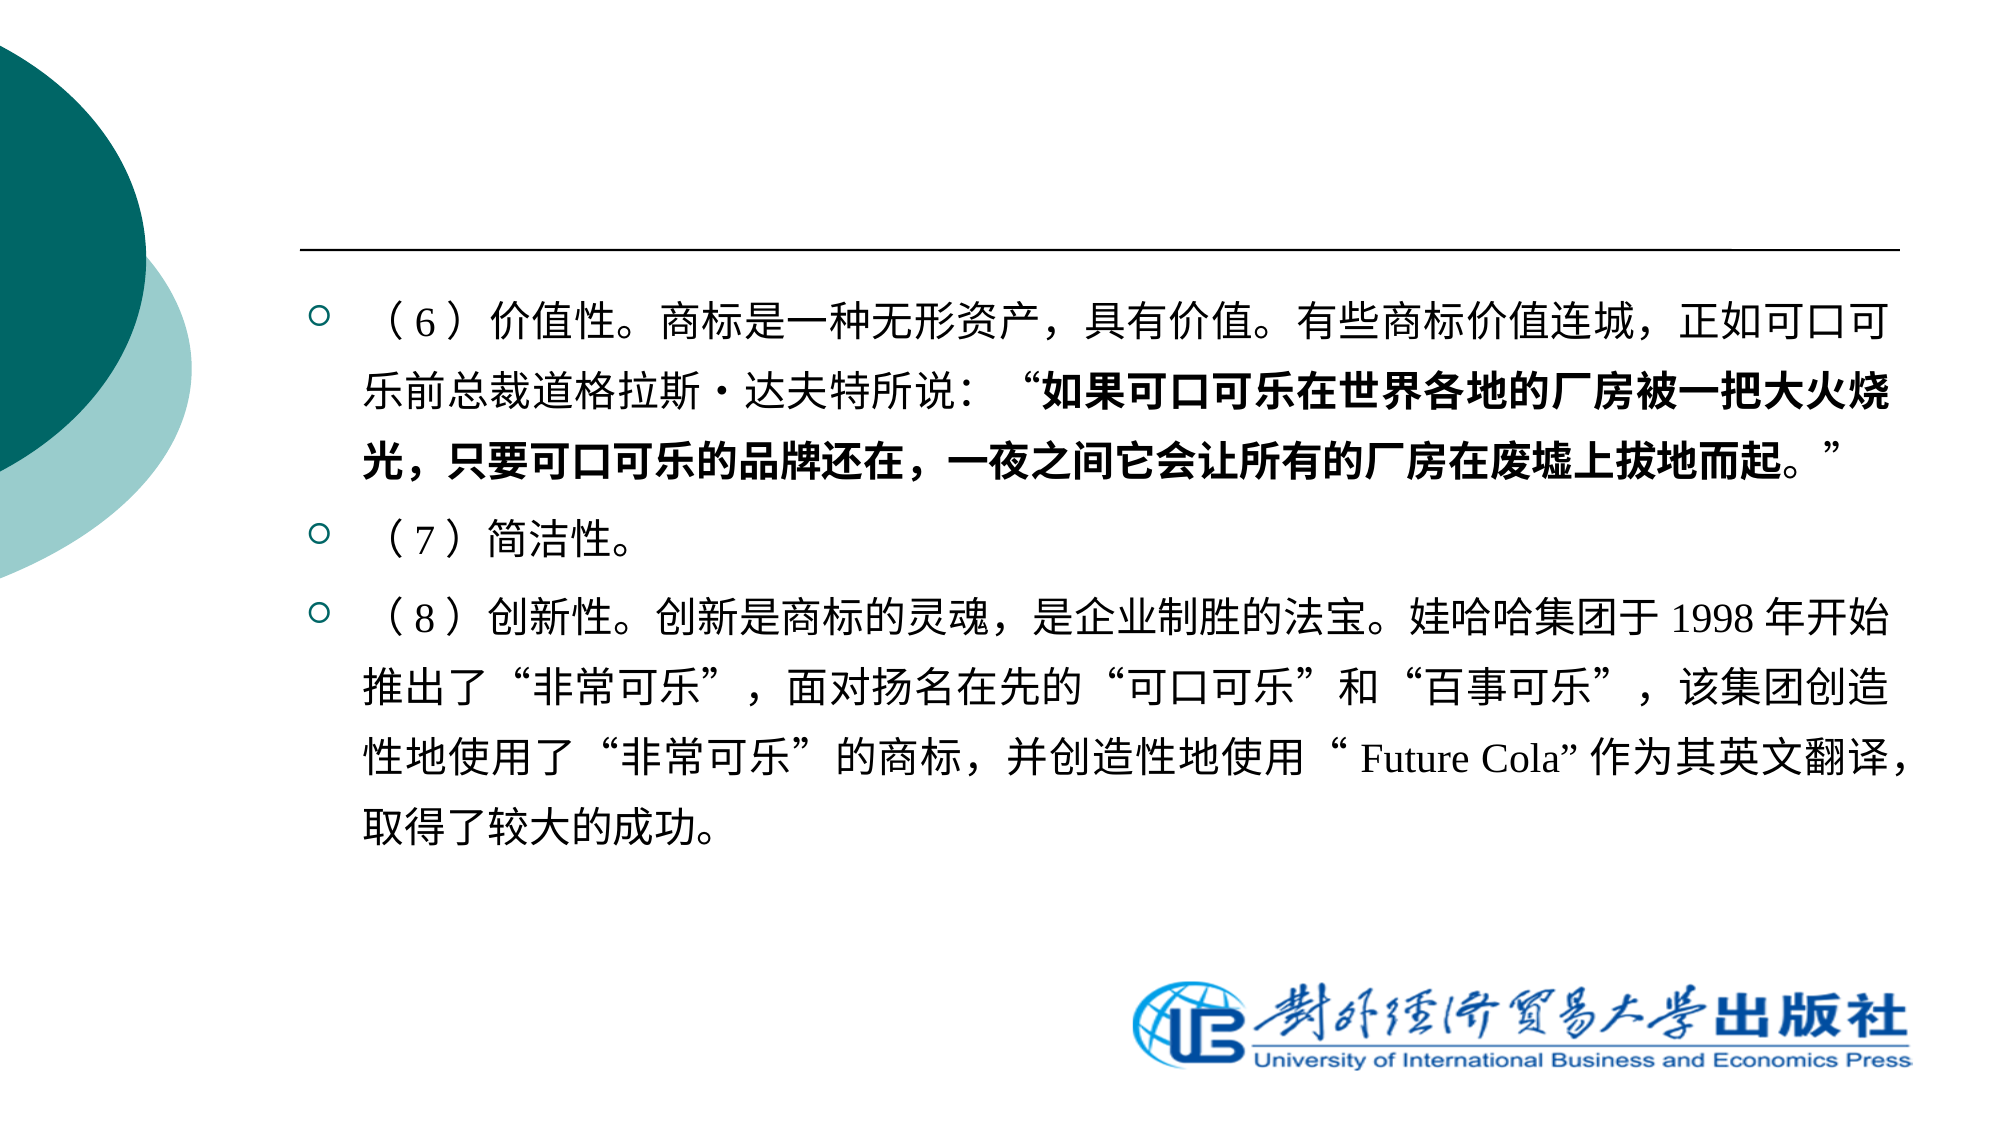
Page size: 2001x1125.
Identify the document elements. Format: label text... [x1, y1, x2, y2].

picture [1054, 922, 2000, 1125]
list （6）价值性。商标是一种无形资产，具有价值。有些商标价值连城，正如可口可乐前总裁道格拉斯•达夫特所说：“如果可口可乐在世界各地的厂房被一把大火烧光，只要可口可乐的品牌还在，一夜之间它会让所有的厂房在废墟上拔地而起。” （7）简洁性。 （8）创新性。创新是商标的灵魂，是企业制胜的法宝。娃哈哈集团于1998年开始推出了“非常可乐”，面对扬名在先的“可口可乐”和“百事可乐”，该集团创造性地使用了“非常可乐”的商标，并创造性地使用“Future Cola”作为其英文翻译，取得了较大的成功。 [290, 266, 1906, 1107]
